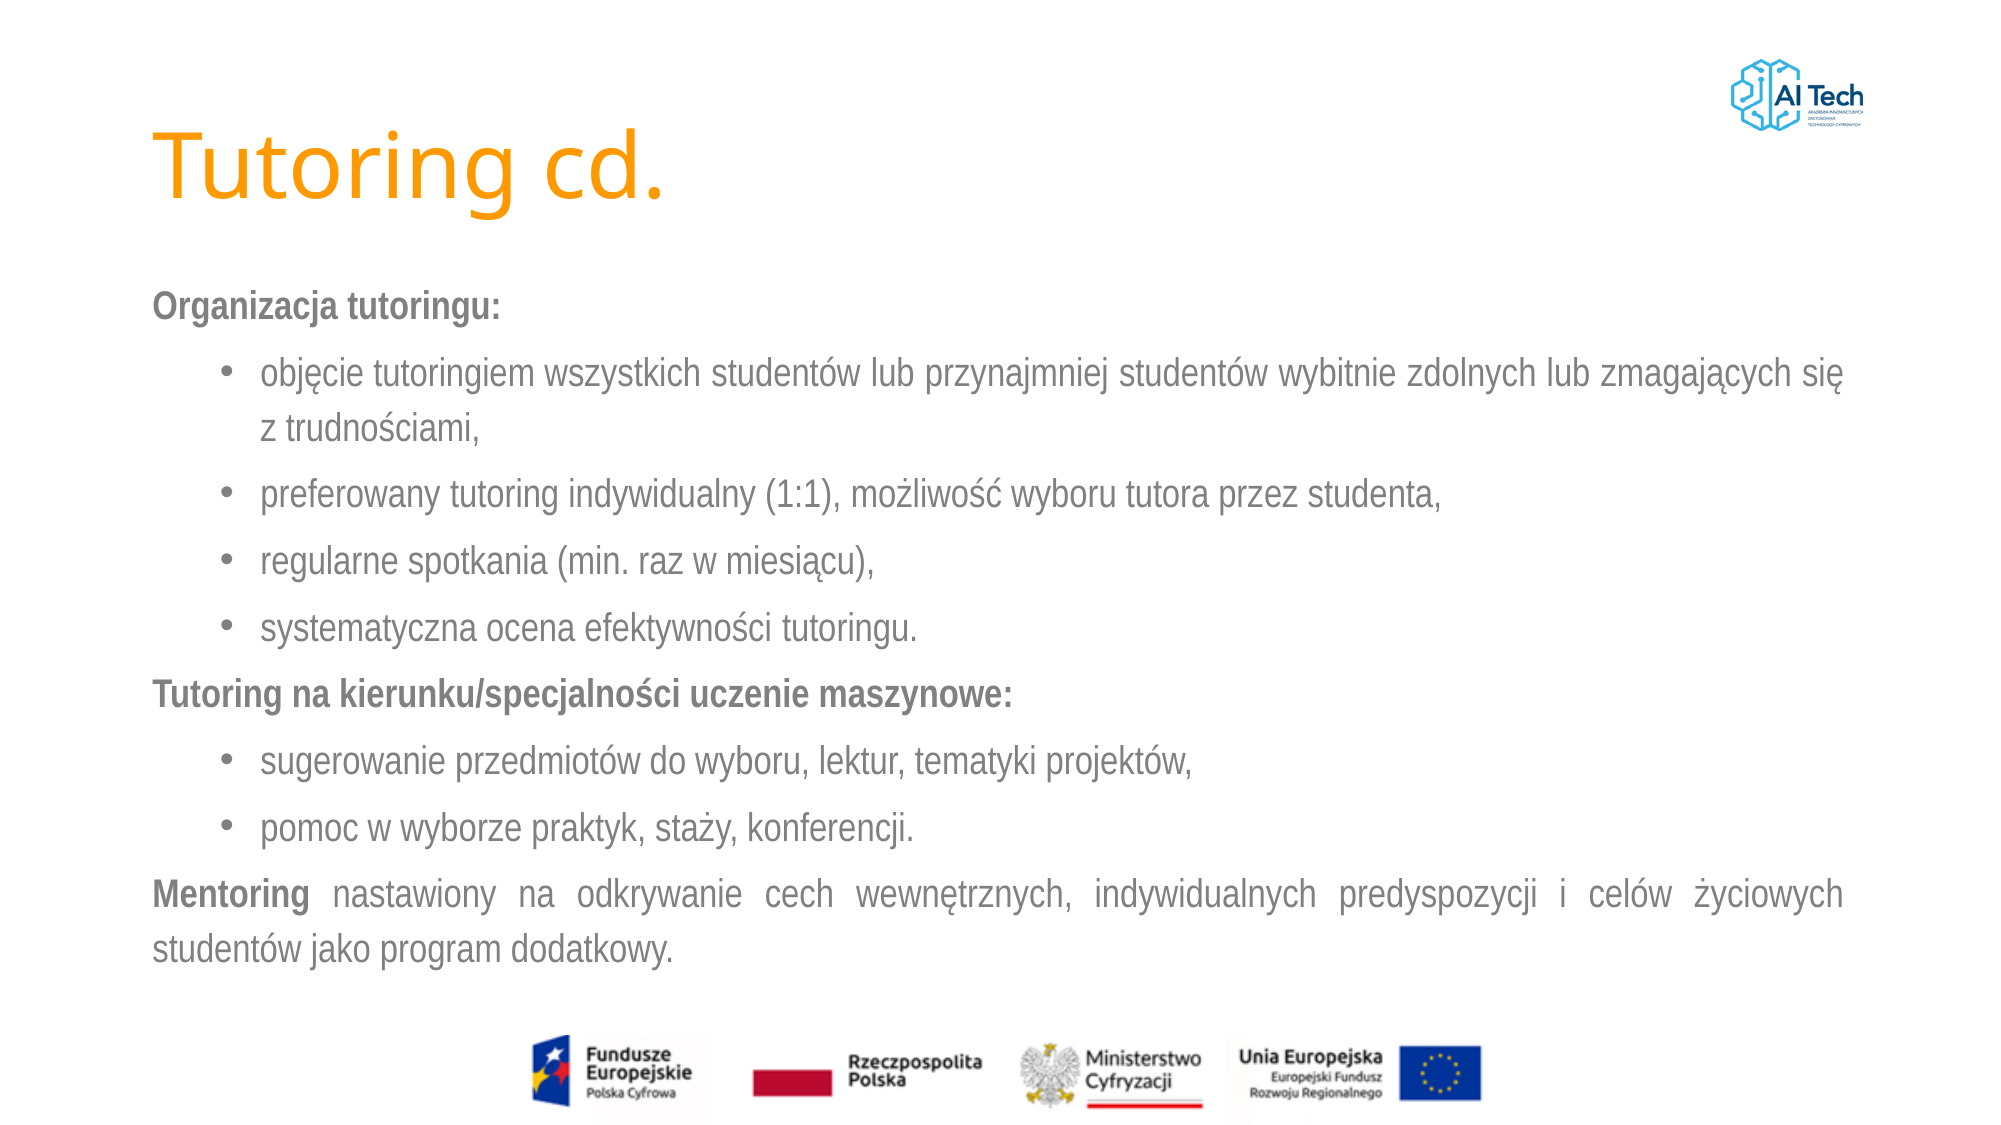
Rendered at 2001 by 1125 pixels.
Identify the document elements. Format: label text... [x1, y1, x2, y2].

picture [499, 1035, 1501, 1125]
title Tutoring cd. [137, 59, 1863, 265]
list Organizacja tutoringu: objęcie tutoringiem wszystkich studentów lub przynajmniej studentów wybitnie zdolnych lub zmagających się z trudnościami, preferowany tutoring indywidualny (1:1), możliwość wyboru tutora przez studenta, regularne spotkania (min. raz w miesiącu), systematyczna ocena efektywności tutoringu. Tutoring na kierunku/specjalności uczenie maszynowe: sugerowanie przedmiotów do wyboru, lektur, tematyki projektów, pomoc w wyborze praktyk, staży, konferencji. Mentoring nastawiony na odkrywanie cech wewnętrznych, indywidualnych predyspozycji i celów życiowych studentów jako program dodatkowy. [137, 265, 1863, 980]
